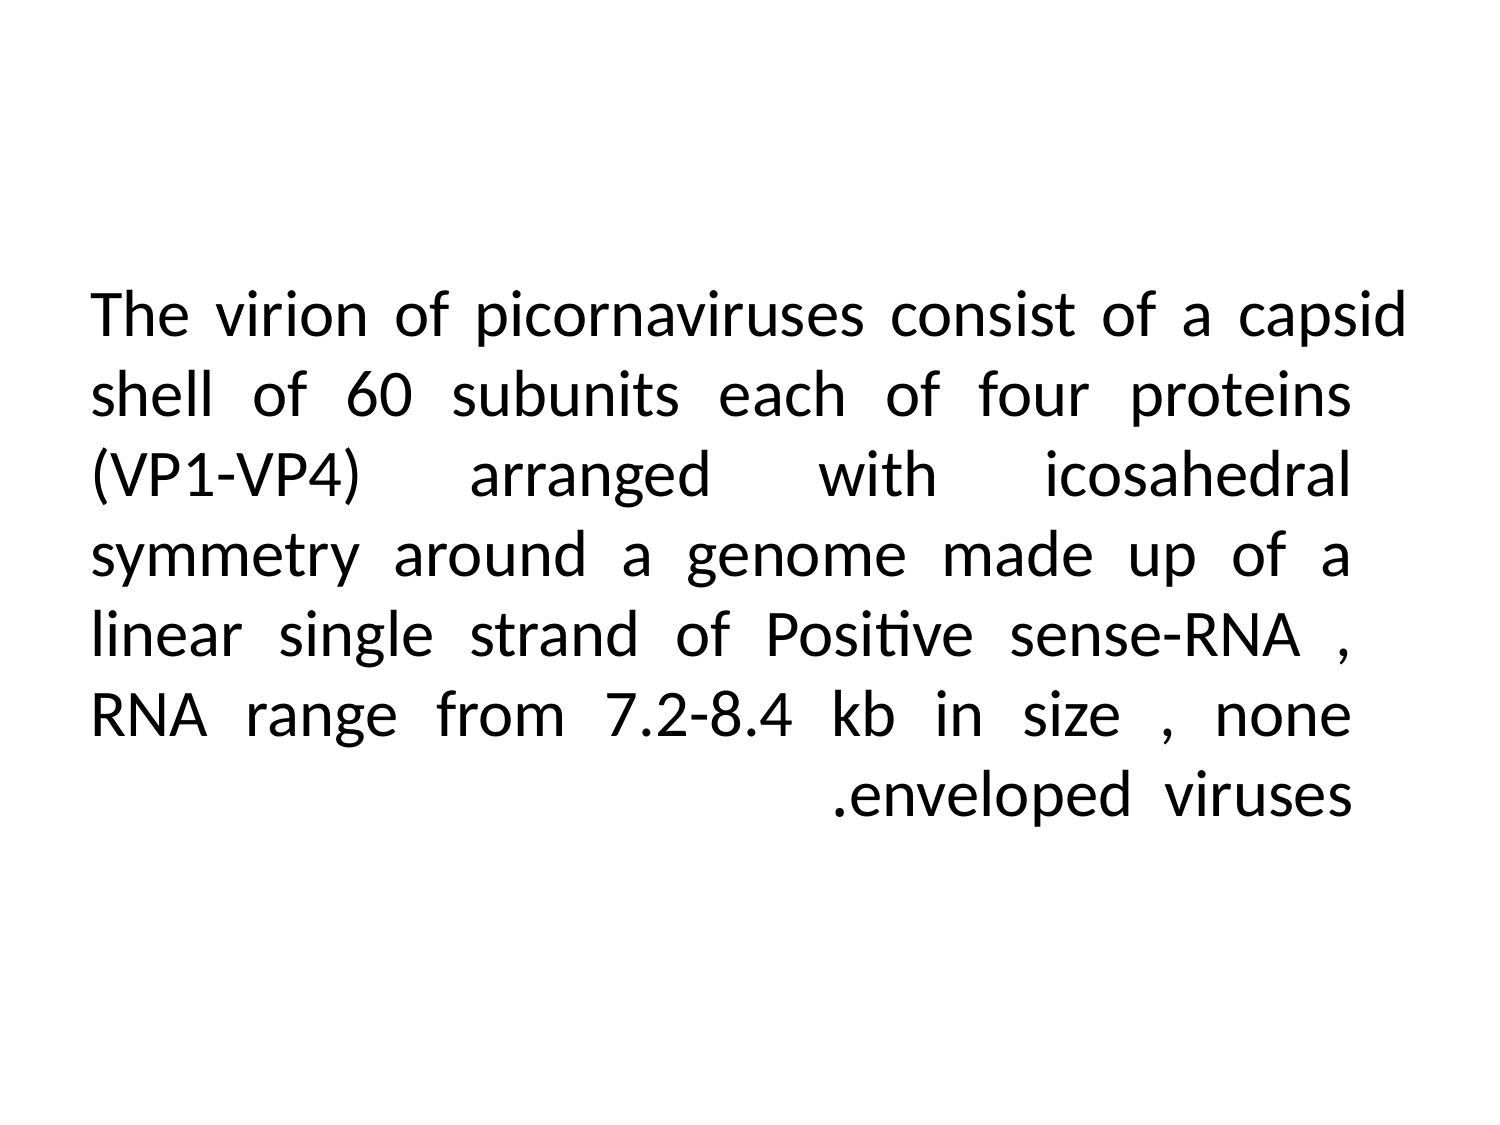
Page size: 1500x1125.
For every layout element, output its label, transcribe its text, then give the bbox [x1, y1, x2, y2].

list The virion of picornaviruses consist of a capsid shell of 60 subunits each of four proteins (VP1-VP4) arranged with icosahedral symmetry around a genome made up of a linear single strand of Positive sense-RNA , RNA range from 7.2-8.4 kb in size , none enveloped viruses. [75, 262, 1425, 1005]
